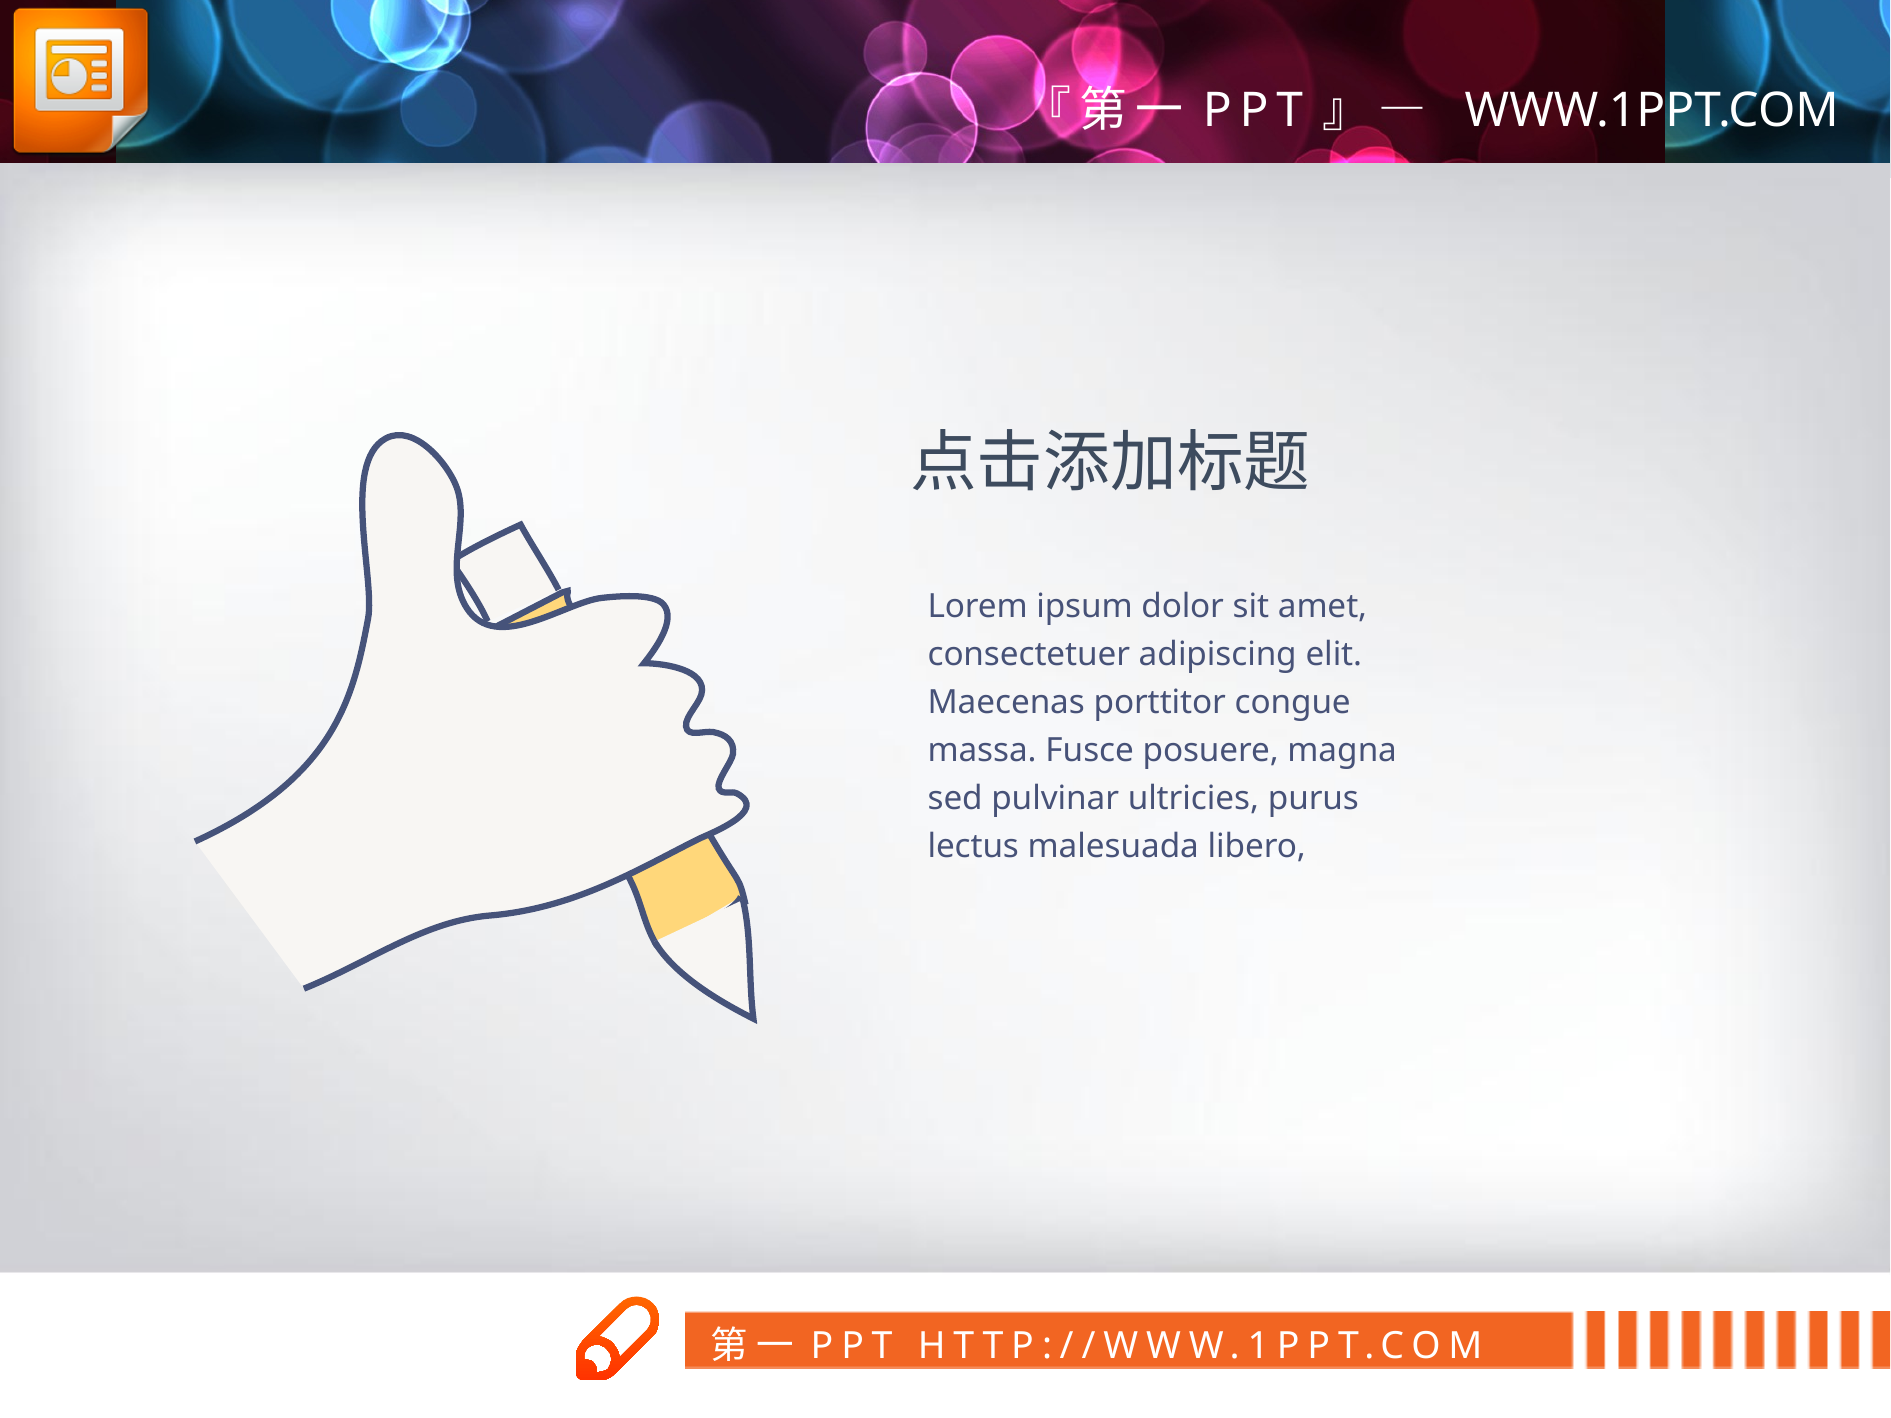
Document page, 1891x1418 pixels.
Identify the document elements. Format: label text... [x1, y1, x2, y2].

text_box Lorem ipsum dolor sit amet, consectetuer adipiscing elit. Maecenas porttitor congue massa. Fusce posuere, magna sed pulvinar ultricies, purus lectus malesuada libero, [921, 570, 1428, 870]
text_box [156, 452, 683, 1052]
text_box 点击添加标题 [895, 411, 1326, 506]
picture [0, 0, 1891, 1275]
picture [685, 1311, 1891, 1369]
